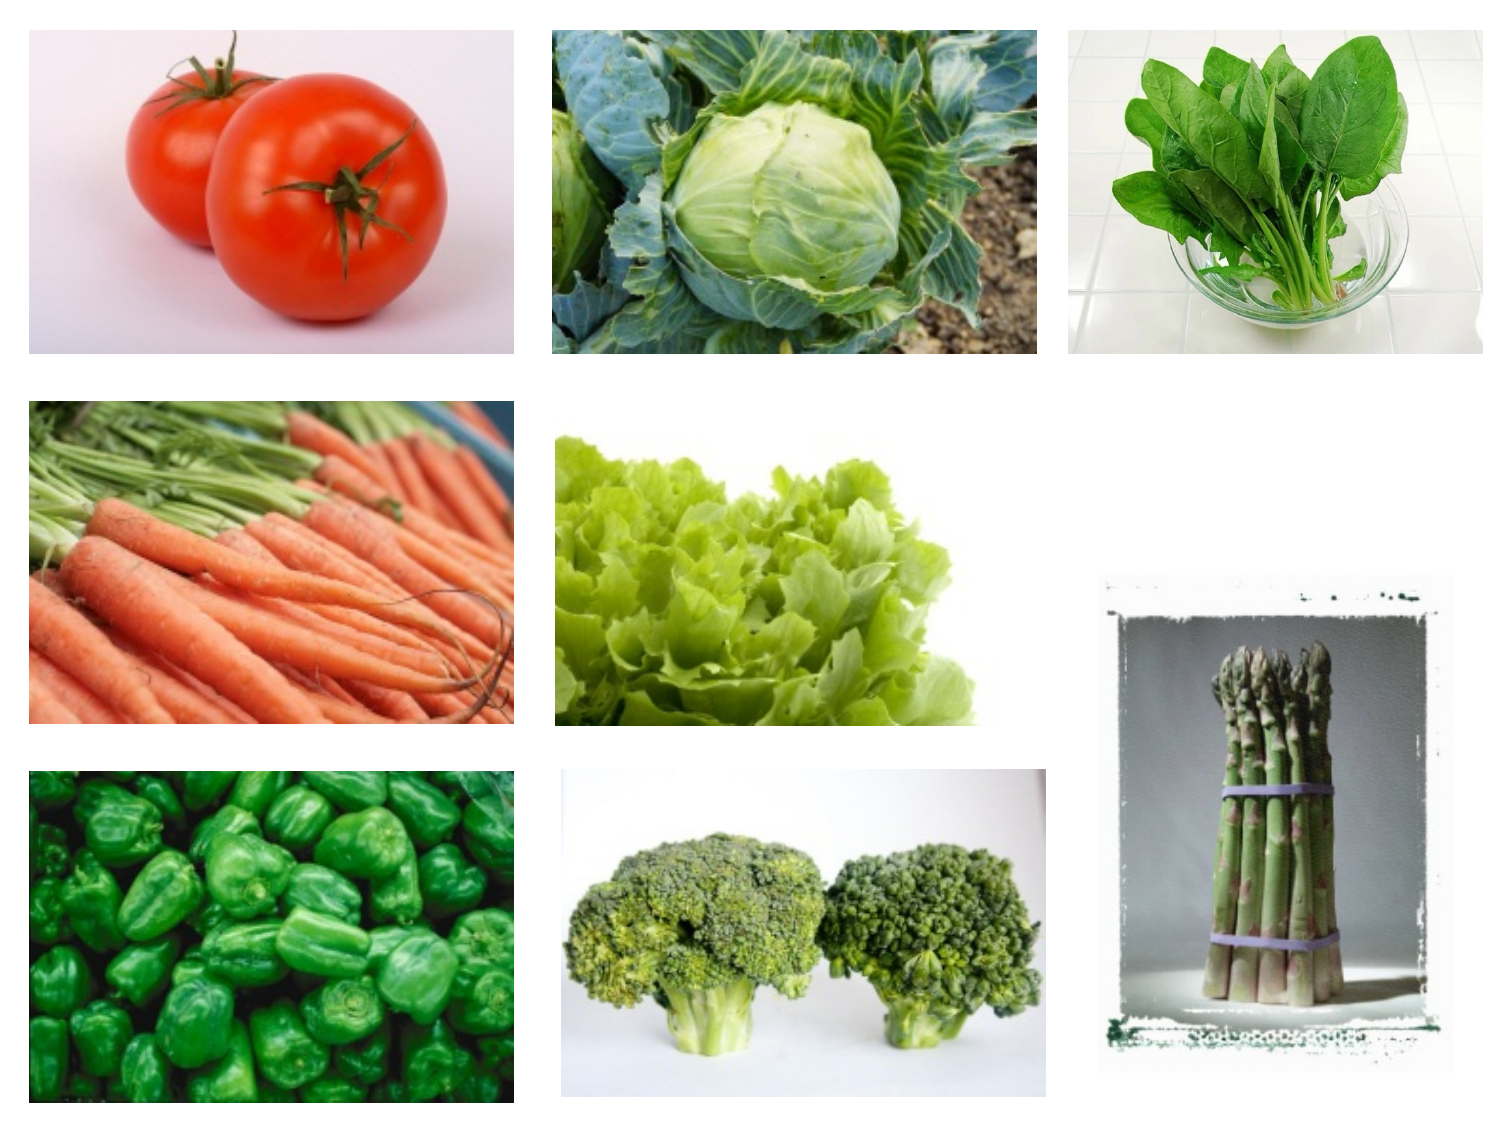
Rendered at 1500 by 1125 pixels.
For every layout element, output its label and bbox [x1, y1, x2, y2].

picture [560, 768, 1046, 1097]
picture [1098, 575, 1454, 1073]
picture [1068, 30, 1483, 355]
picture [29, 30, 514, 354]
picture [29, 400, 514, 725]
picture [29, 771, 514, 1103]
picture [552, 30, 1037, 354]
picture [554, 402, 1040, 726]
